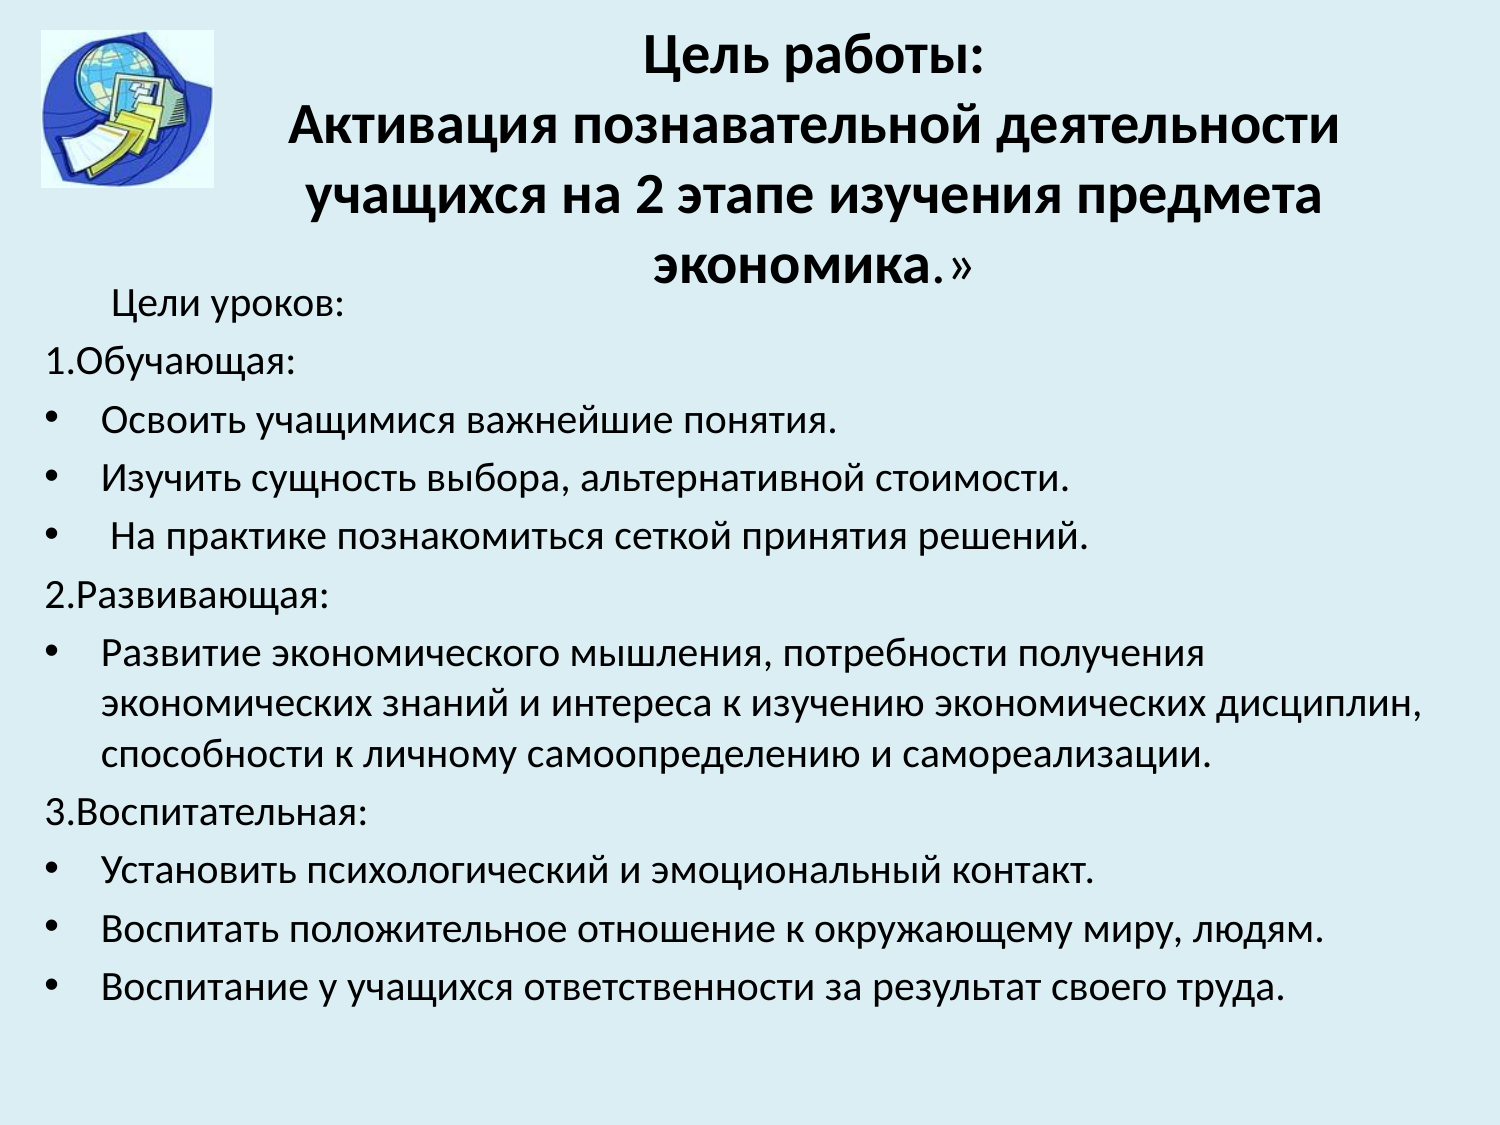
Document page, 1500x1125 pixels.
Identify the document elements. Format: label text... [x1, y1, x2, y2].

list Цели уроков: 1.Обучающая: Освоить учащимися важнейшие понятия. Изучить сущность выбора, альтернативной стоимости. На практике познакомиться сеткой принятия решений. 2.Развивающая: Развитие экономического мышления, потребности получения экономических знаний и интереса к изучению экономических дисциплин, способности к личному самоопределению и самореализации. 3.Воспитательная: Установить психологический и эмоциональный контакт. Воспитать положительное отношение к окружающему миру, людям. Воспитание у учащихся ответственности за результат своего труда. [29, 267, 1459, 1047]
picture [40, 30, 214, 188]
title Цель работы: Активация познавательной деятельности учащихся на 2 этапе изучения предмета экономика.» [171, 19, 1459, 267]
